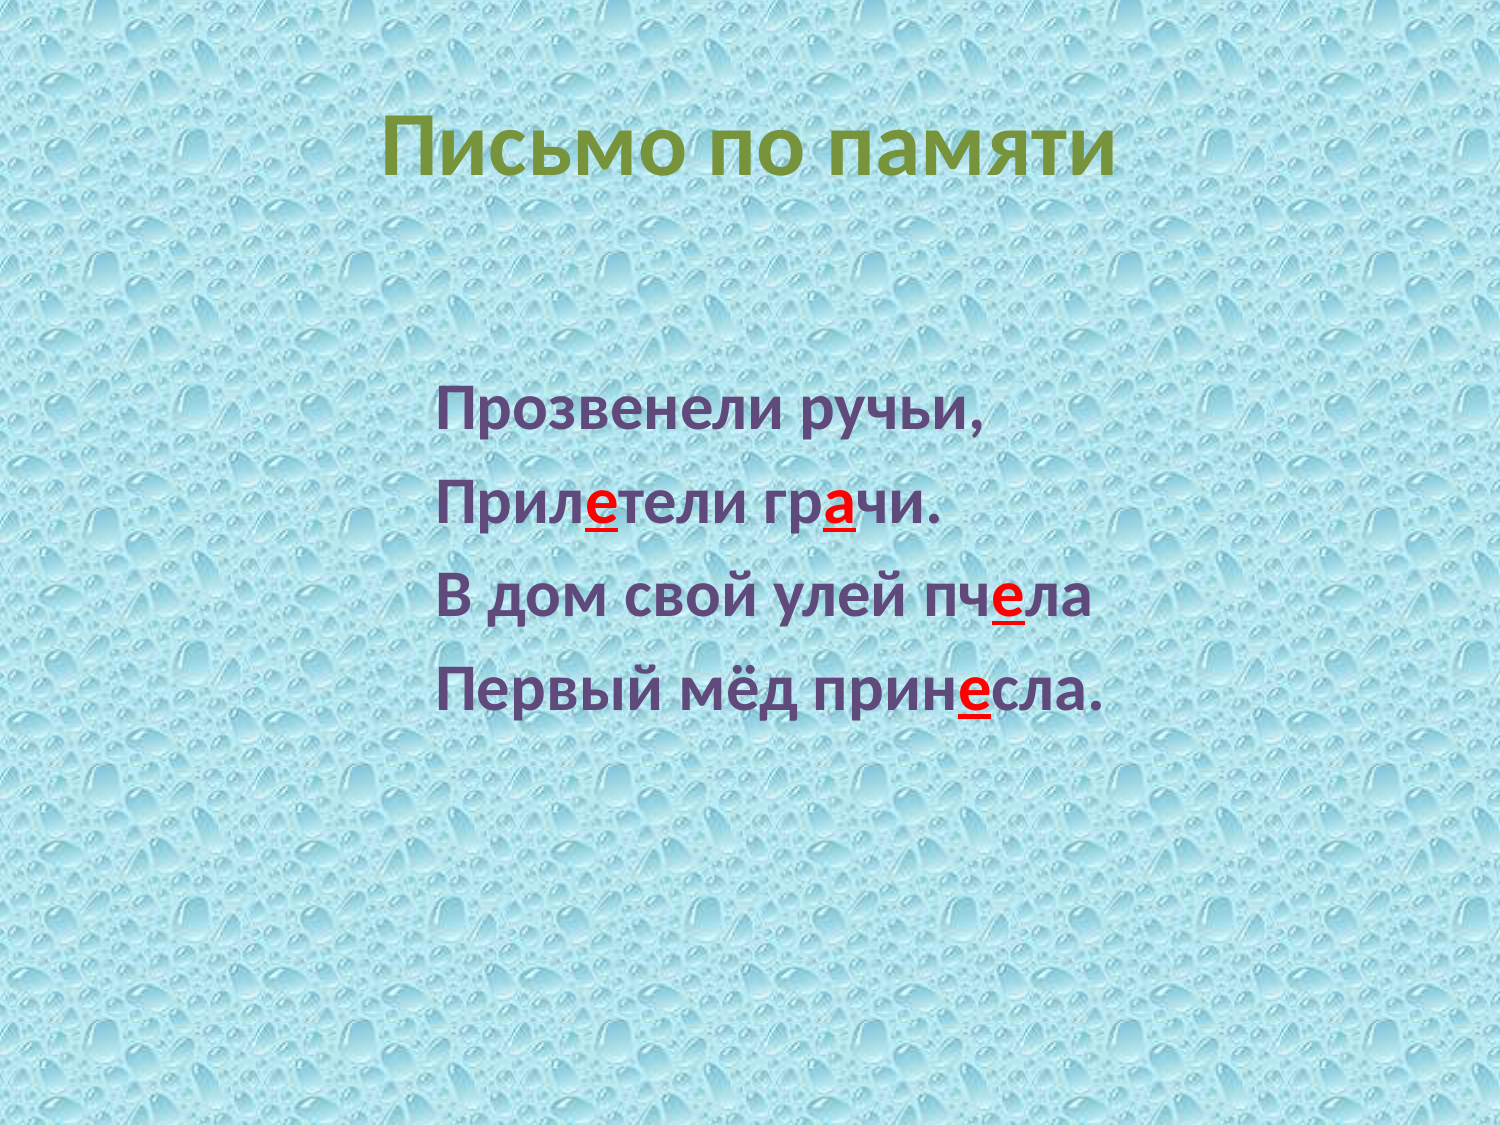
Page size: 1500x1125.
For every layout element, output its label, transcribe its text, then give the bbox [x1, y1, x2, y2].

picture [0, 0, 1500, 1125]
list Прозвенели ручьи, Прилетели грачи. В дом свой улей пчела Первый мёд принесла. [75, 262, 1425, 1005]
title Письмо по памяти [75, 45, 1425, 233]
